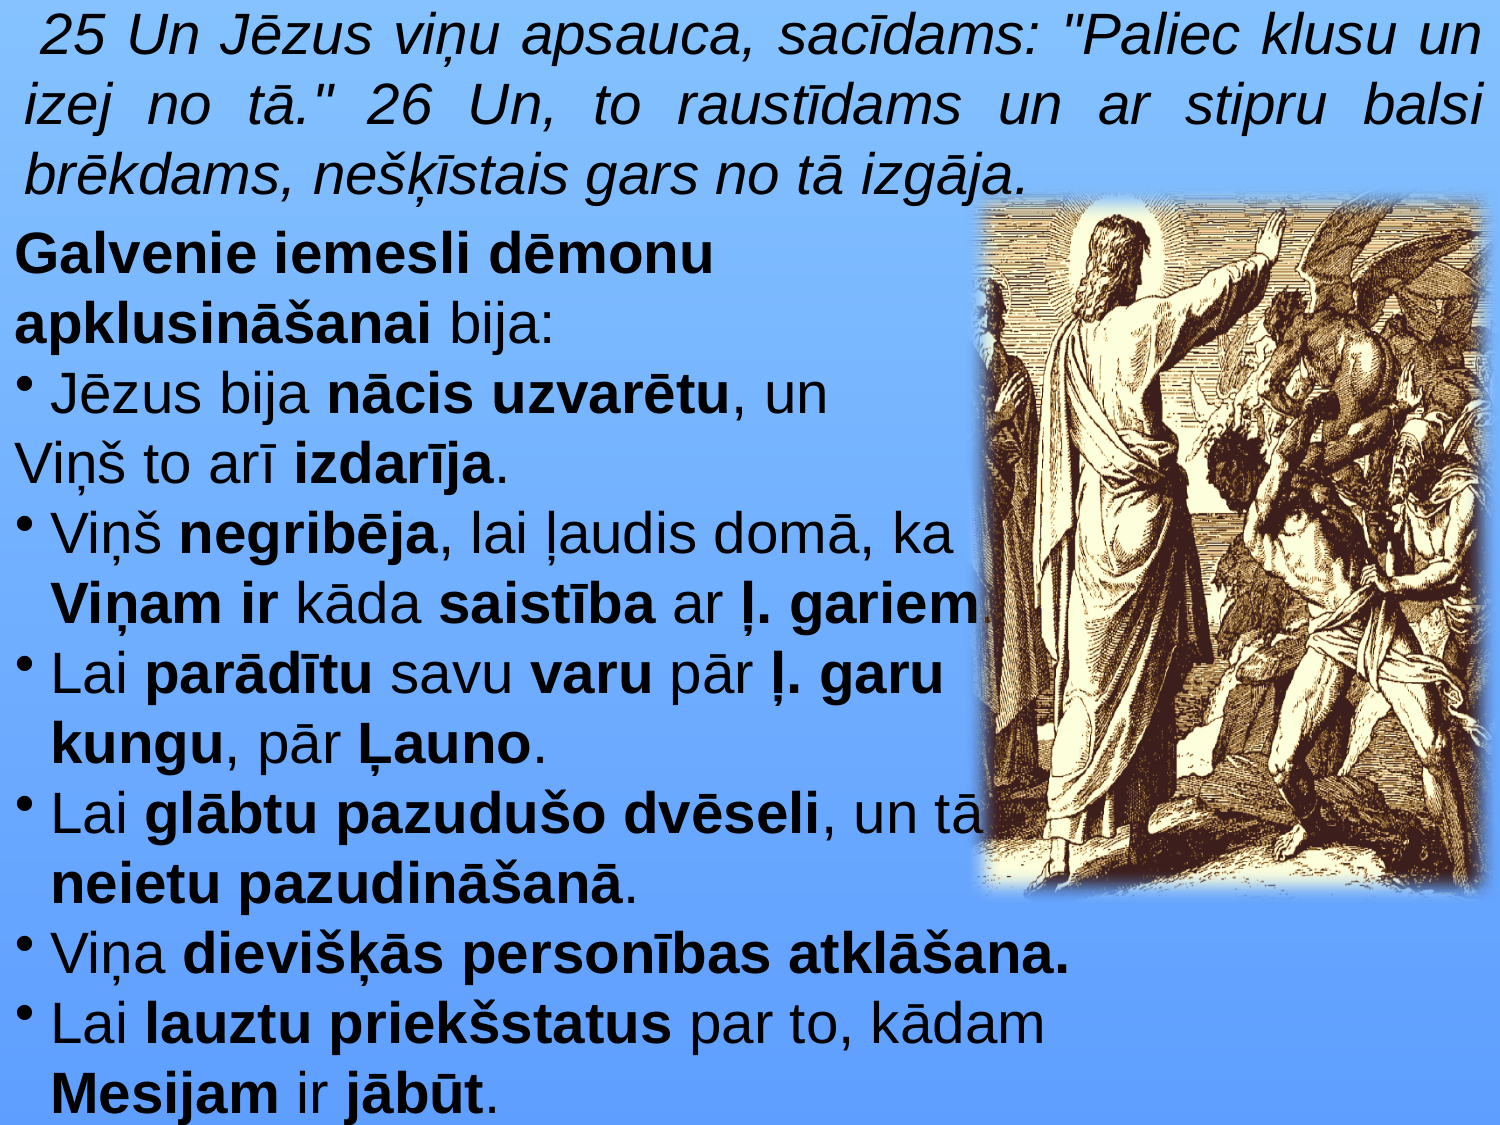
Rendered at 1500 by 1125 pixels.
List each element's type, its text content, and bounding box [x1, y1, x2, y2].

text_box Galvenie iemesli dēmonu apklusināšanai bija: Jēzus bija nācis uzvarētu, un Viņš to arī izdarīja. Viņš negribēja, lai ļaudis domā, ka Viņam ir kāda saistība ar ļ. gariem. Lai parādītu savu varu pār ļ. garu kungu, pār Ļauno. Lai glābtu pazudušo dvēseli, un tā neietu pazudināšanā. Viņa dievišķās personības atklāšana. Lai lauztu priekšstatus par to, kādam Mesijam ir jābūt. [0, 208, 1140, 1125]
picture [965, 185, 1500, 904]
list 25 Un Jēzus viņu apsauca, sacīdams: "Paliec klusu un izej no tā." 26 Un, to raustīdams un ar stipru balsi brēkdams, nešķīstais gars no tā izgāja. [0, 0, 1500, 208]
